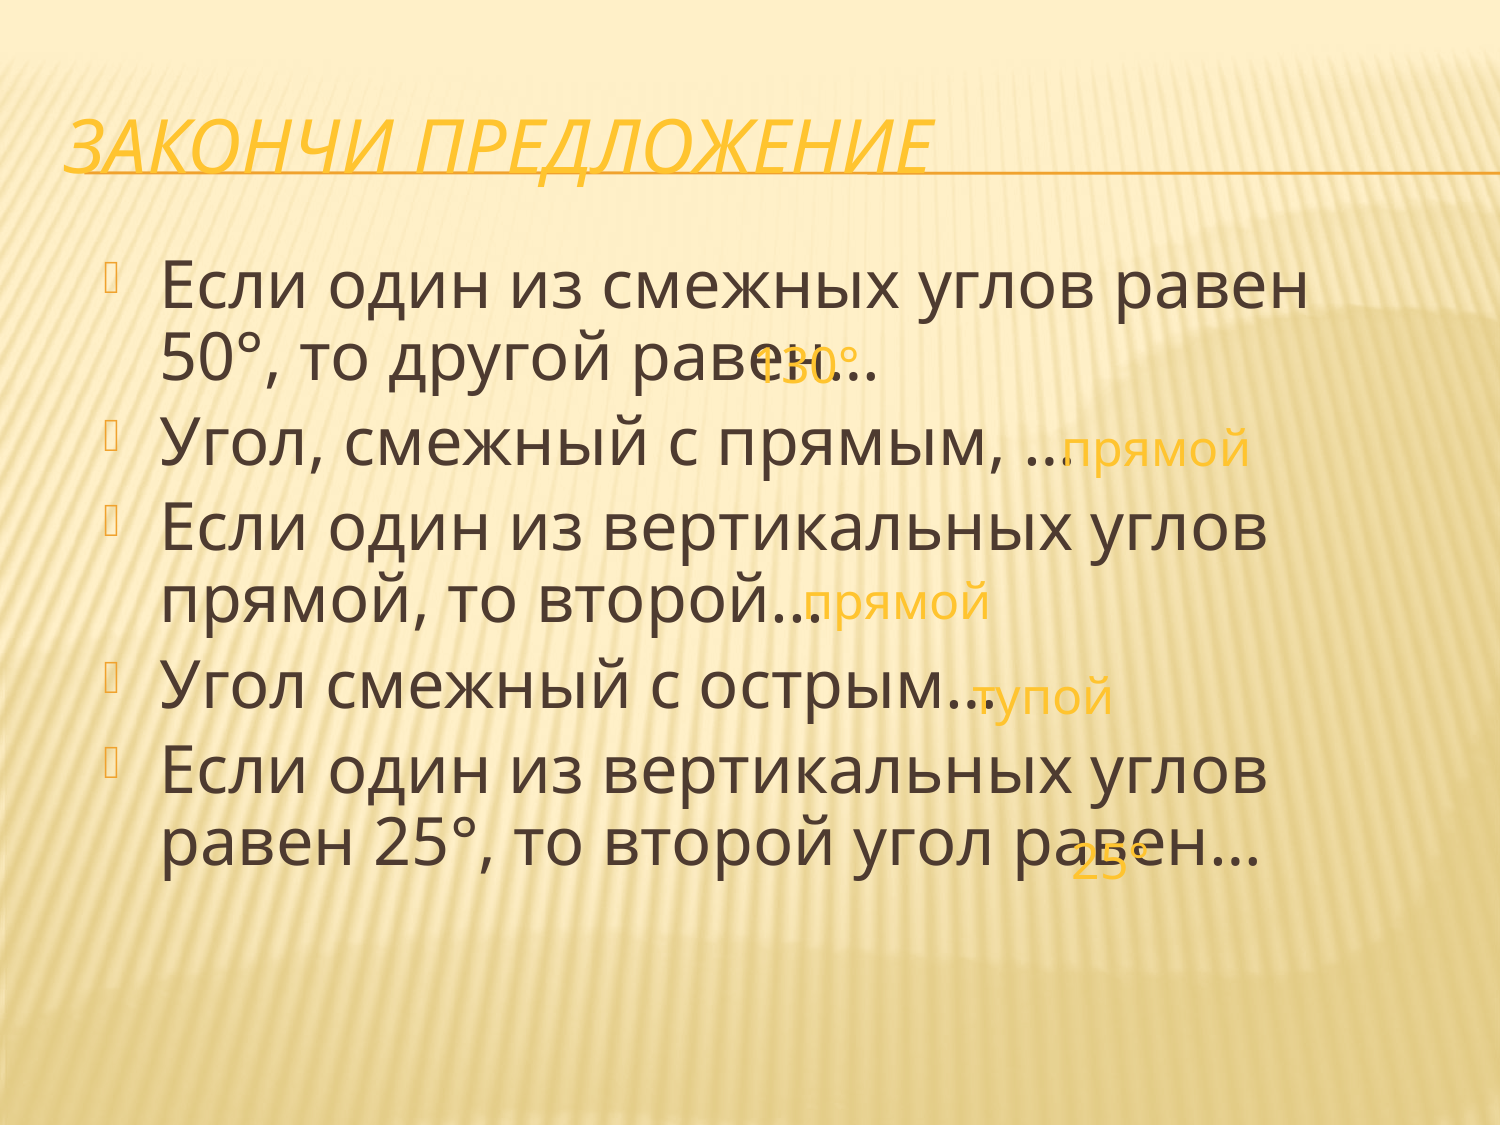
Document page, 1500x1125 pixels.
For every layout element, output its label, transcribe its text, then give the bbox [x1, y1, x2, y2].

title Закончи предложение [50, 75, 1475, 213]
text_box 25° [1057, 822, 1166, 898]
text_box тупой [957, 656, 1130, 732]
text_box прямой [1047, 408, 1267, 484]
list Если один из смежных углов равен 50°, то другой равен… Угол, смежный с прямым, … Если один из вертикальных углов прямой, то второй... Угол смежный с острым… Если один из вертикальных углов равен 25°, то второй угол равен… [88, 243, 1439, 919]
text_box 130° [737, 326, 875, 401]
text_box прямой [787, 562, 1007, 638]
